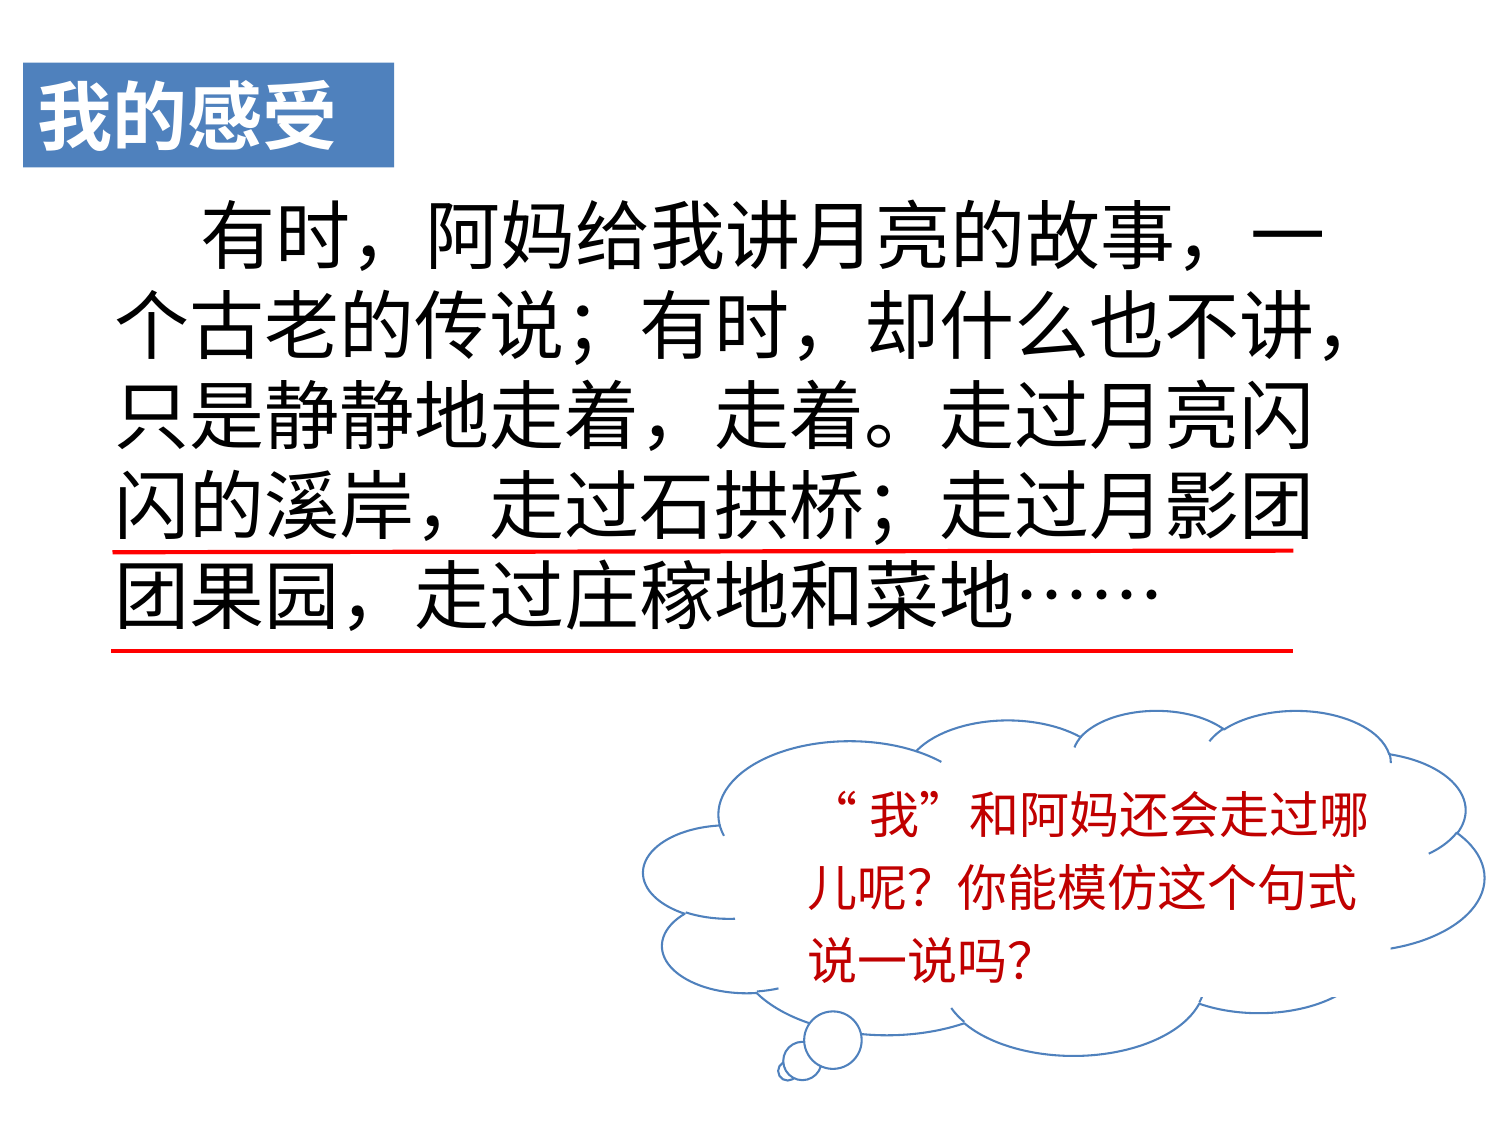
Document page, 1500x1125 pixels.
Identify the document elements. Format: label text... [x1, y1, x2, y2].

text_box 有时，阿妈给我讲月亮的故事，一个古老的传说；有时，却什么也不讲，只是静静地走着，走着。走过月亮闪闪的溪岸，走过石拱桥；走过月影团团果园，走过庄稼地和菜地…… [100, 181, 1391, 646]
text_box “我”和阿妈还会走过哪儿呢？你能模仿这个句式说一说吗？ [792, 763, 1391, 997]
text_box [640, 708, 1487, 1083]
text_box 我的感受 [23, 62, 395, 168]
